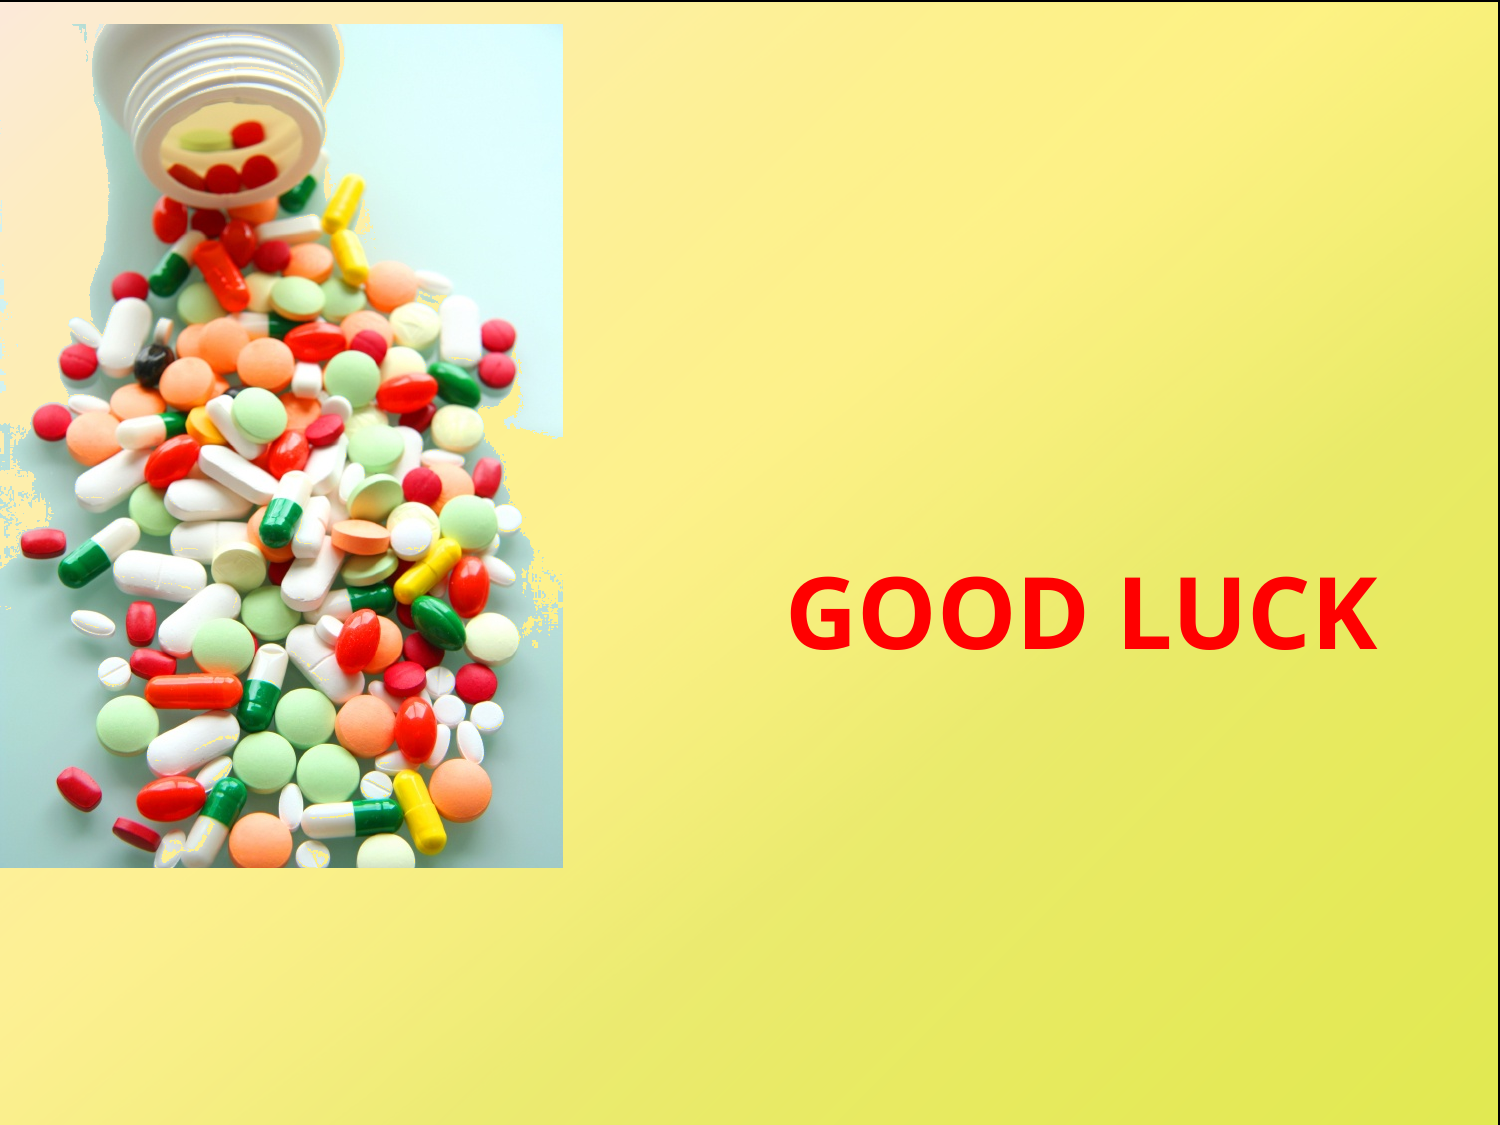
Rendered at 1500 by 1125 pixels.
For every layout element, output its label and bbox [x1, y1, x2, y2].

text_box [0, 0, 1500, 1125]
picture [0, 24, 563, 868]
